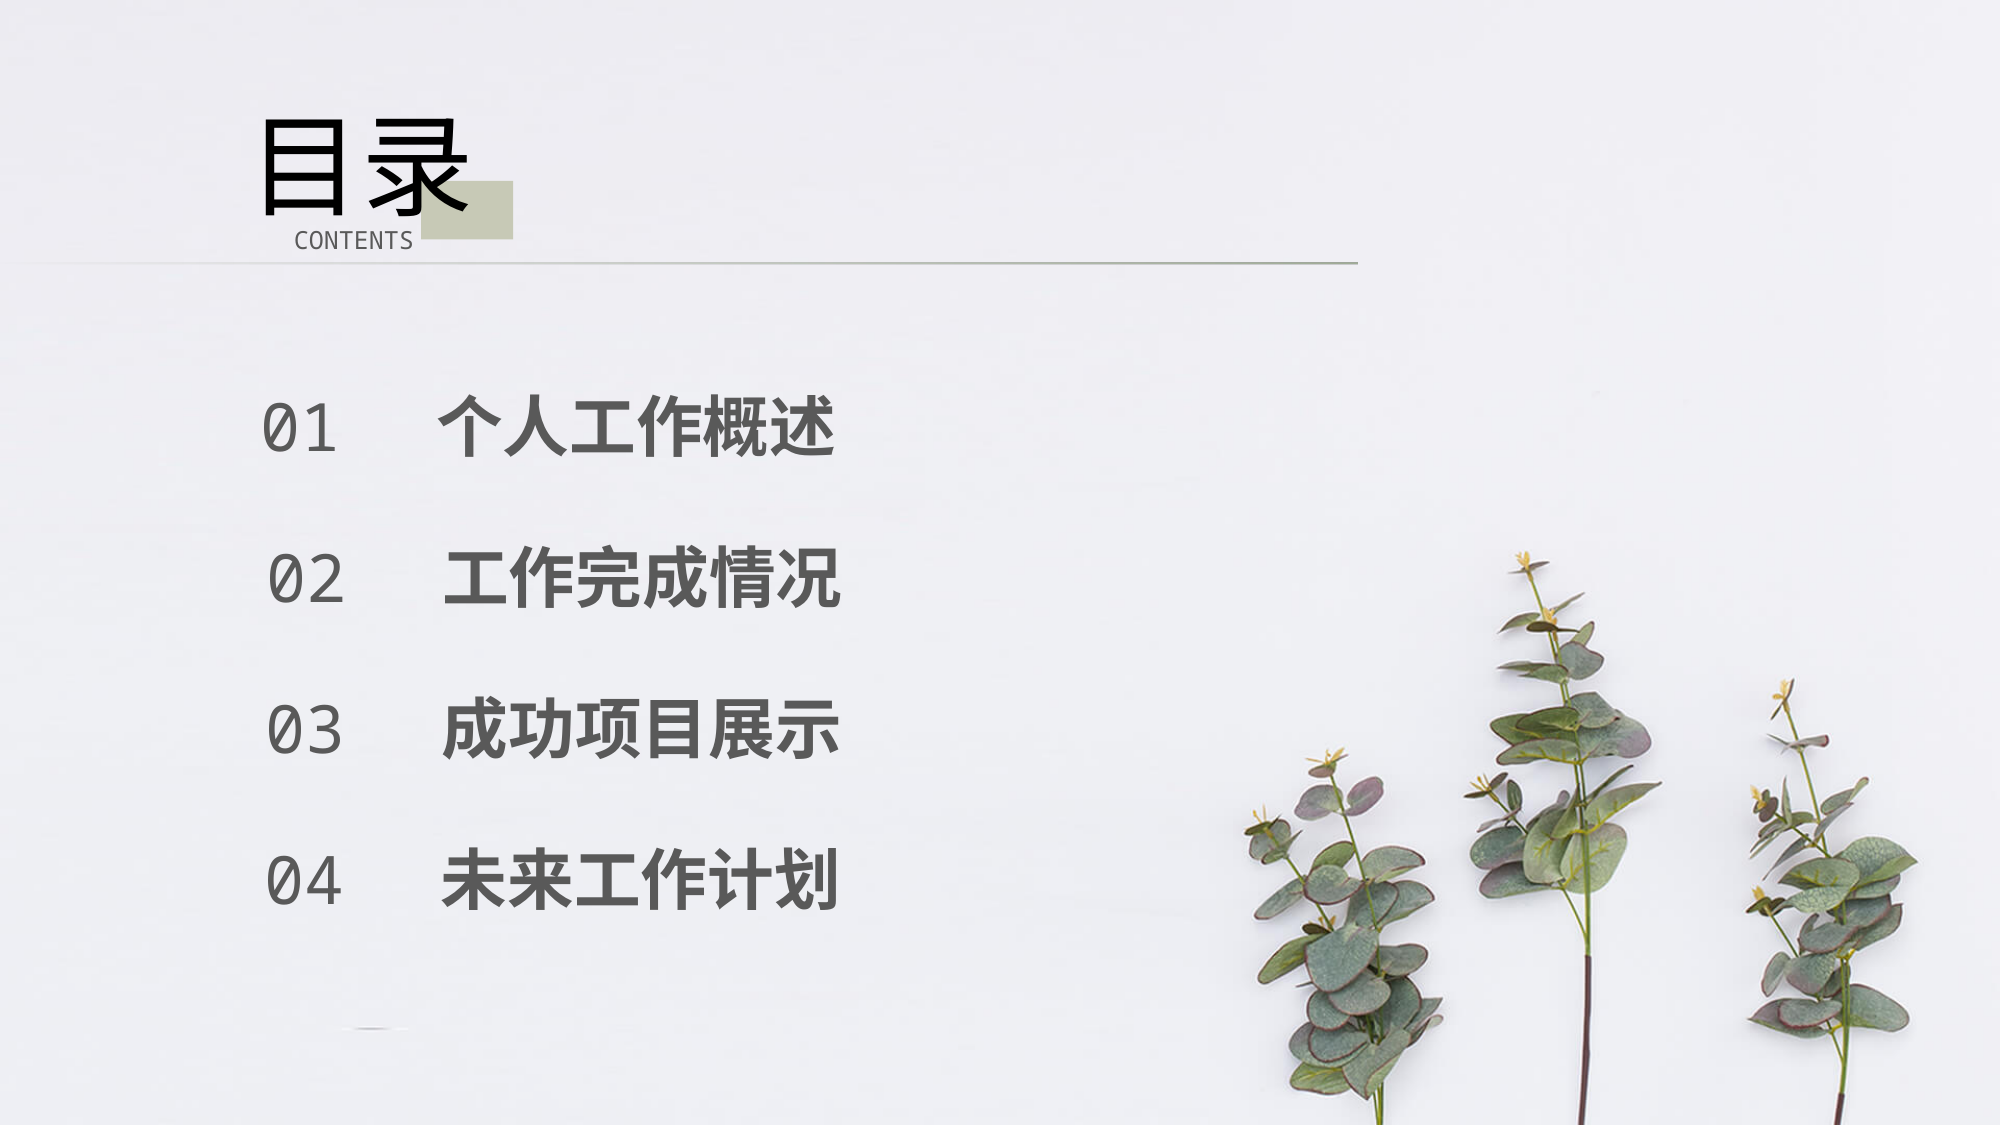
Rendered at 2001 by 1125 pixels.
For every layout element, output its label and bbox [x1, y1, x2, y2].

picture [0, 0, 2000, 1125]
text_box [232, 87, 491, 261]
